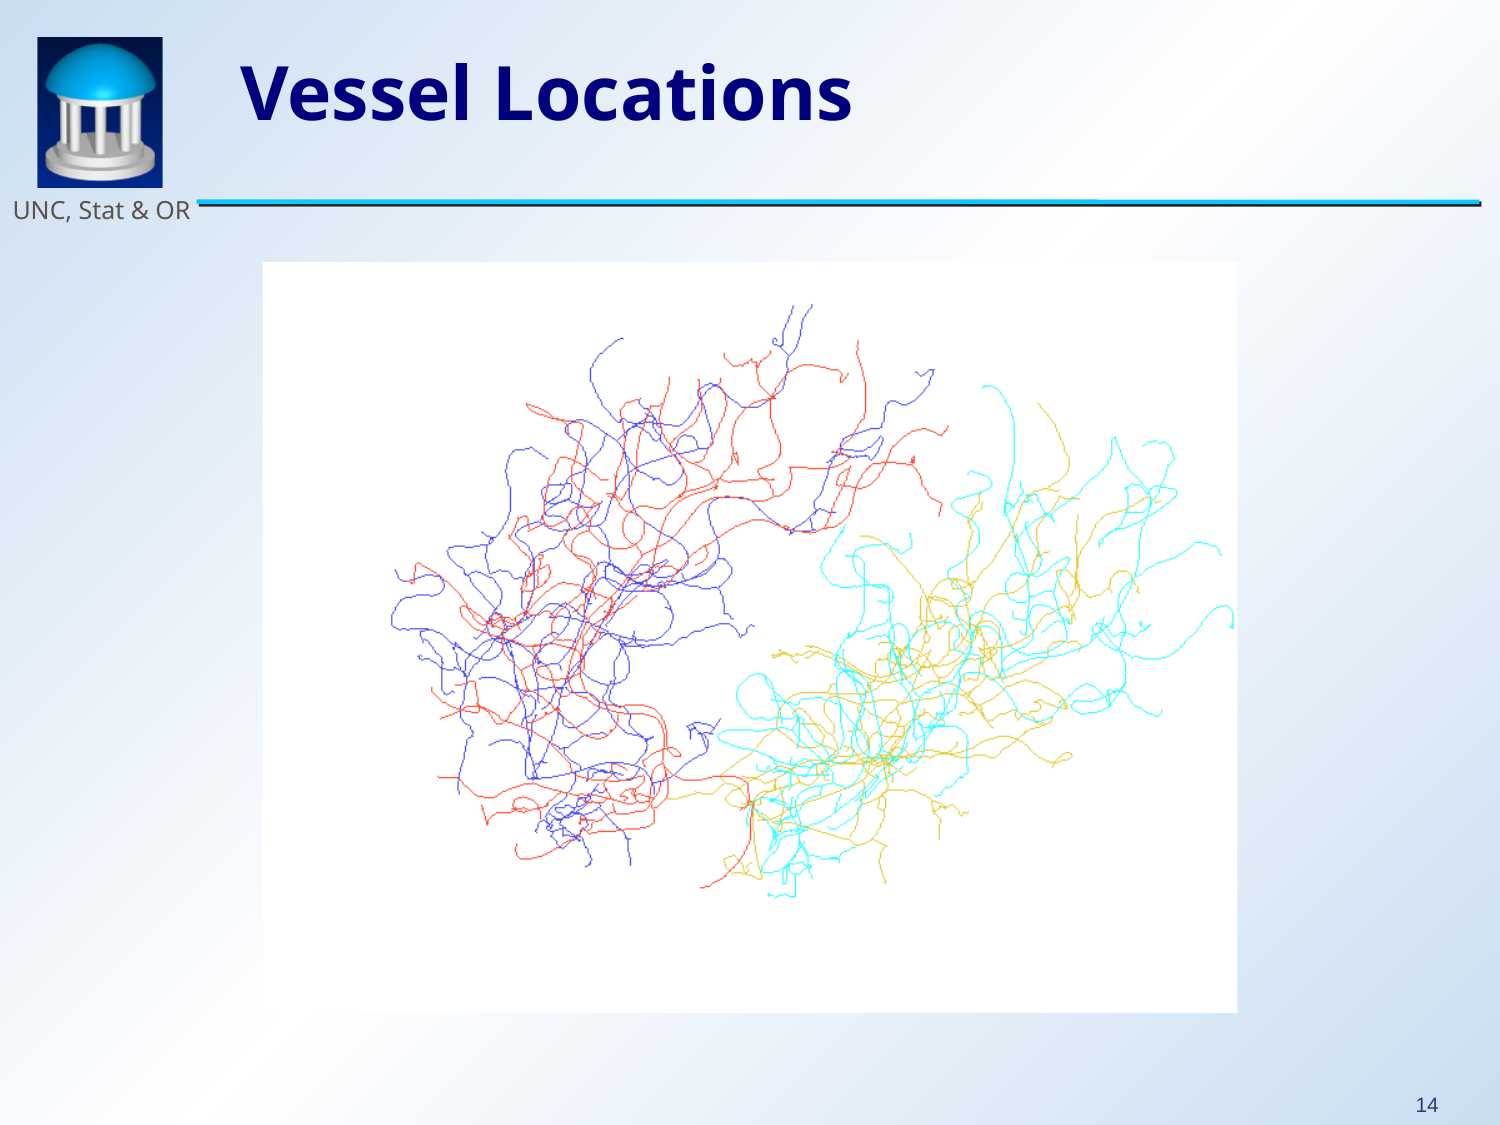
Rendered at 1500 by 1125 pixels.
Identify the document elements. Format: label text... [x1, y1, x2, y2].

picture [262, 262, 1238, 1013]
title Vessel Locations [224, 24, 1398, 156]
